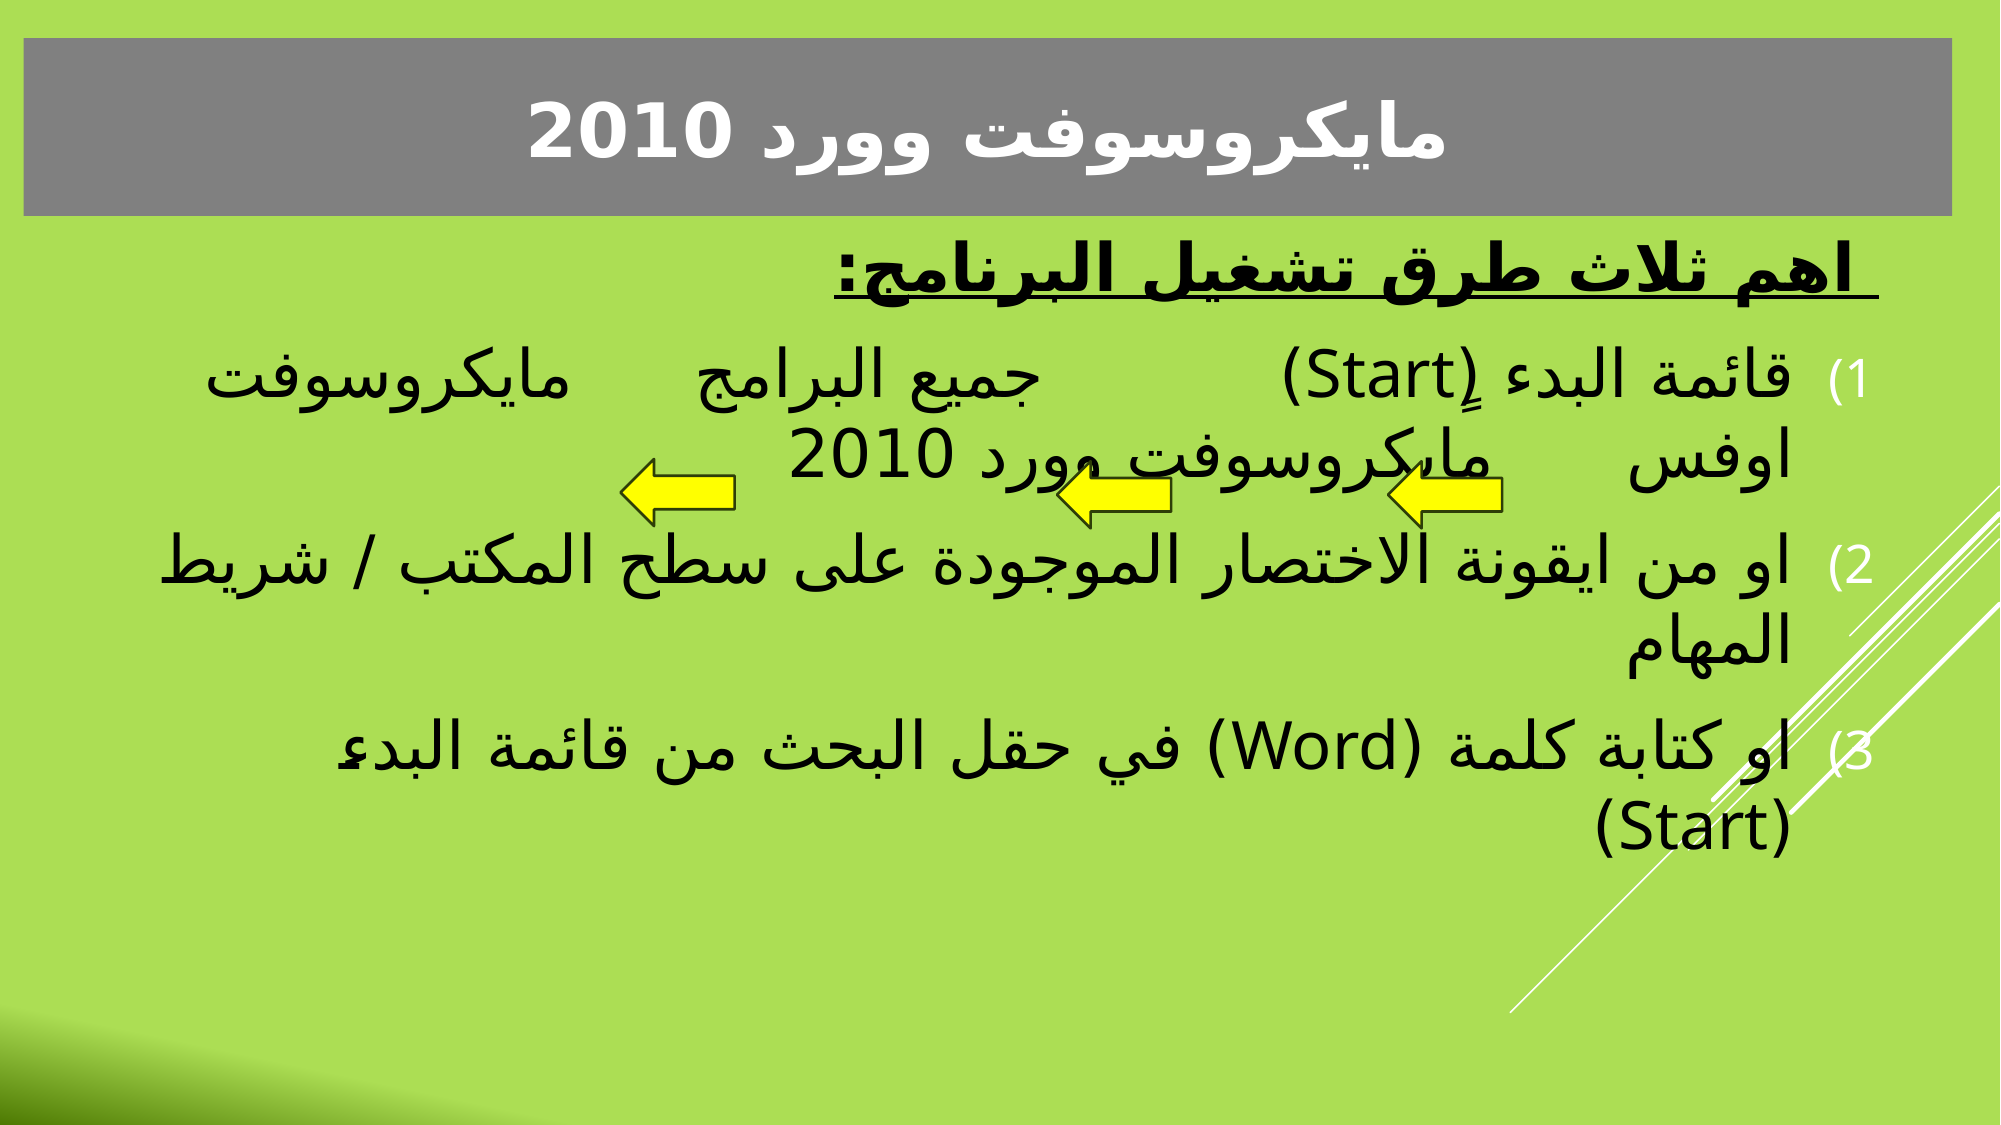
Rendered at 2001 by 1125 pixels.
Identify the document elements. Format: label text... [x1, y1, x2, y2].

text_box [1056, 460, 1173, 530]
list اهم ثلاث طرق تشغيل البرنامج: قائمة البدء (ٍStart) جميع البرامج مايكروسوفت اوفس مايكروسوفت وورد 2010 او من ايقونة الاختصار الموجودة على سطح المكتب / شريط المهام او كتابة كلمة (Word) في حقل البحث من قائمة البدء (Start) [141, 161, 1894, 926]
text_box [619, 457, 736, 528]
text_box [1387, 460, 1504, 530]
text_box مايكروسوفت وورد 2010 [23, 38, 1953, 216]
